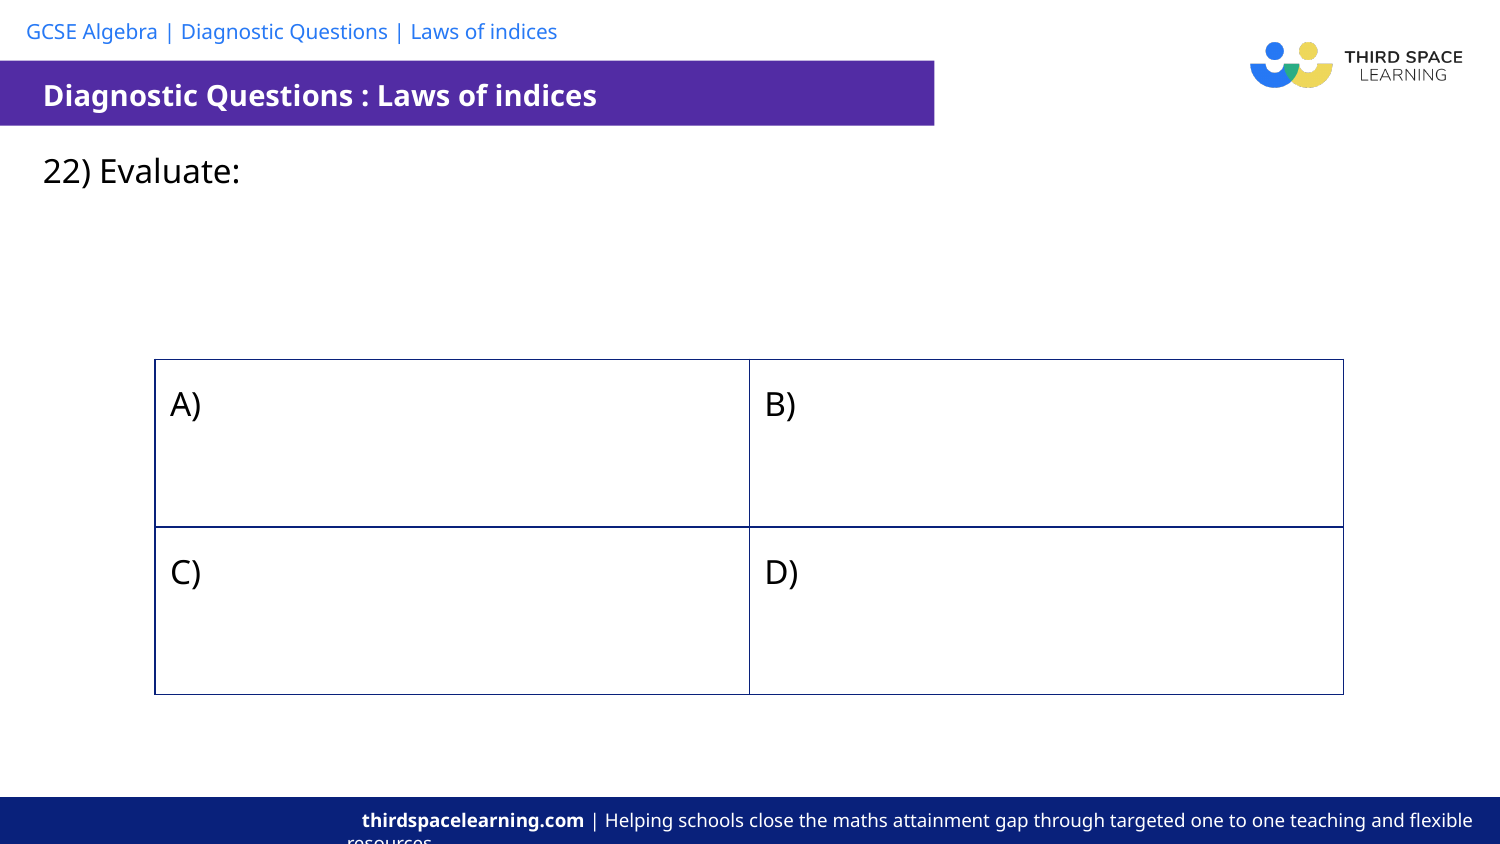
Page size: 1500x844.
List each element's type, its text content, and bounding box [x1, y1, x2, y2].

text_box Diagnostic Questions : Laws of indices [27, 61, 778, 127]
picture [1250, 33, 1465, 99]
